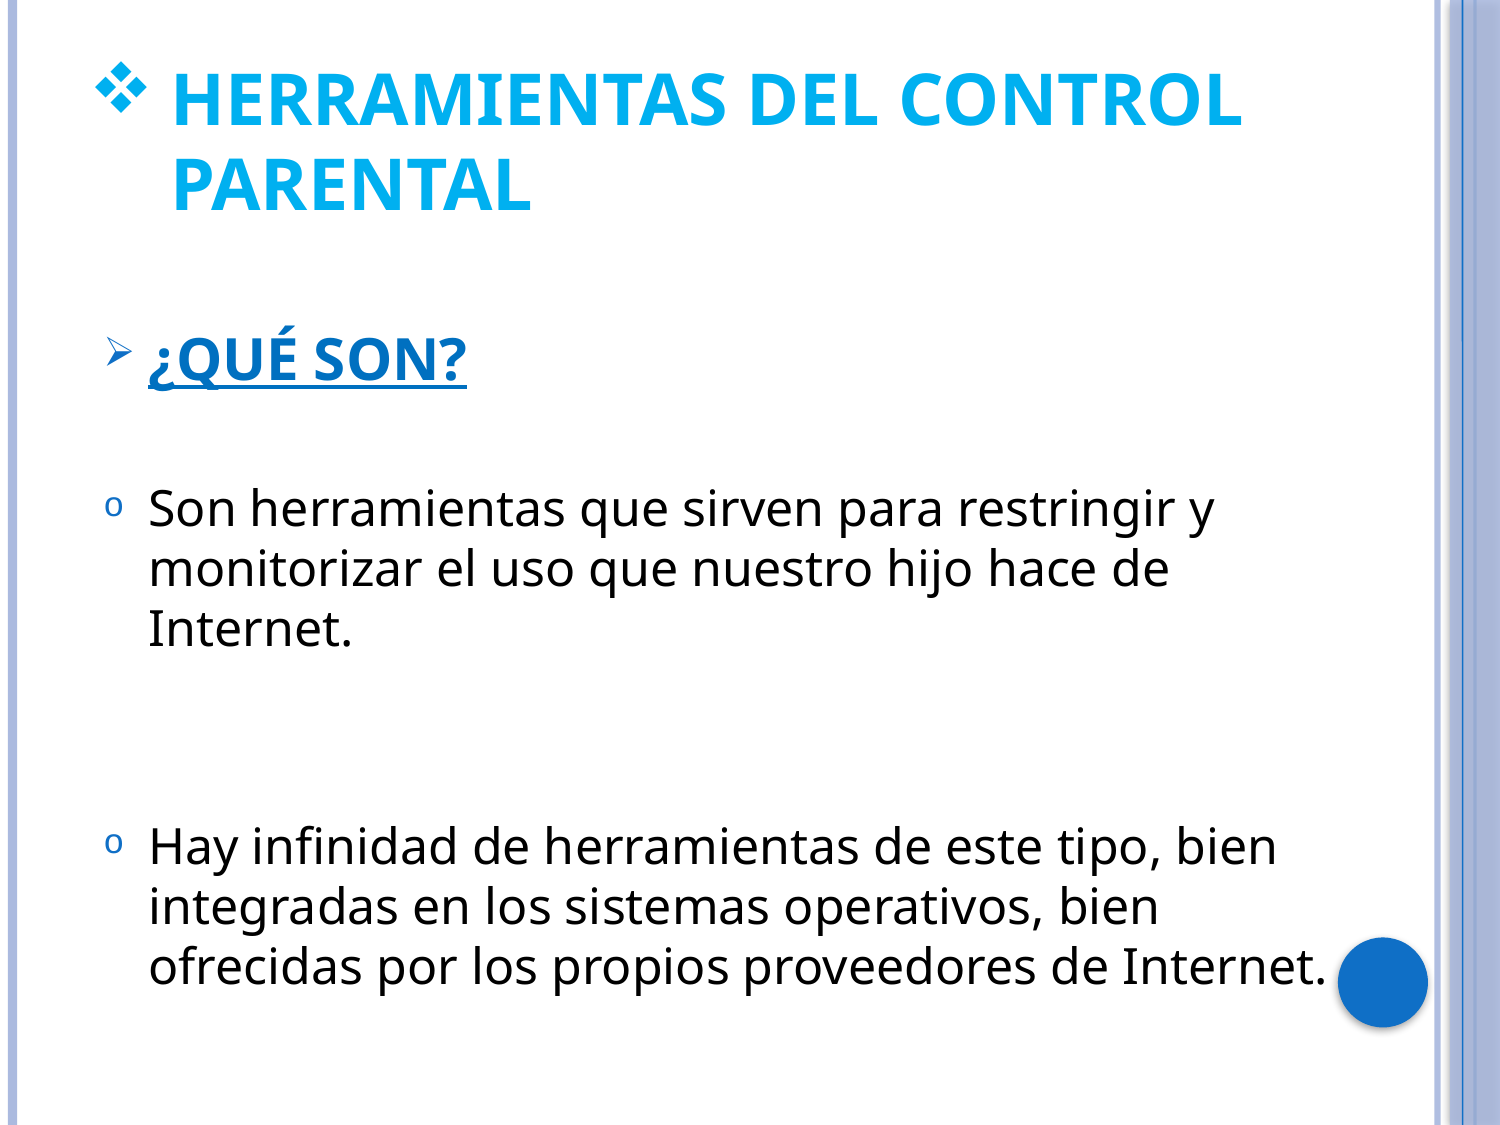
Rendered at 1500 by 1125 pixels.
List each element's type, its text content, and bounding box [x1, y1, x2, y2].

title Herramientas del control parental [75, 45, 1300, 233]
list ¿QUÉ SON? Son herramientas que sirven para restringir y monitorizar el uso que nuestro hijo hace de Internet. Hay infinidad de herramientas de este tipo, bien integradas en los sistemas operativos, bien ofrecidas por los propios proveedores de Internet. [88, 314, 1400, 1020]
